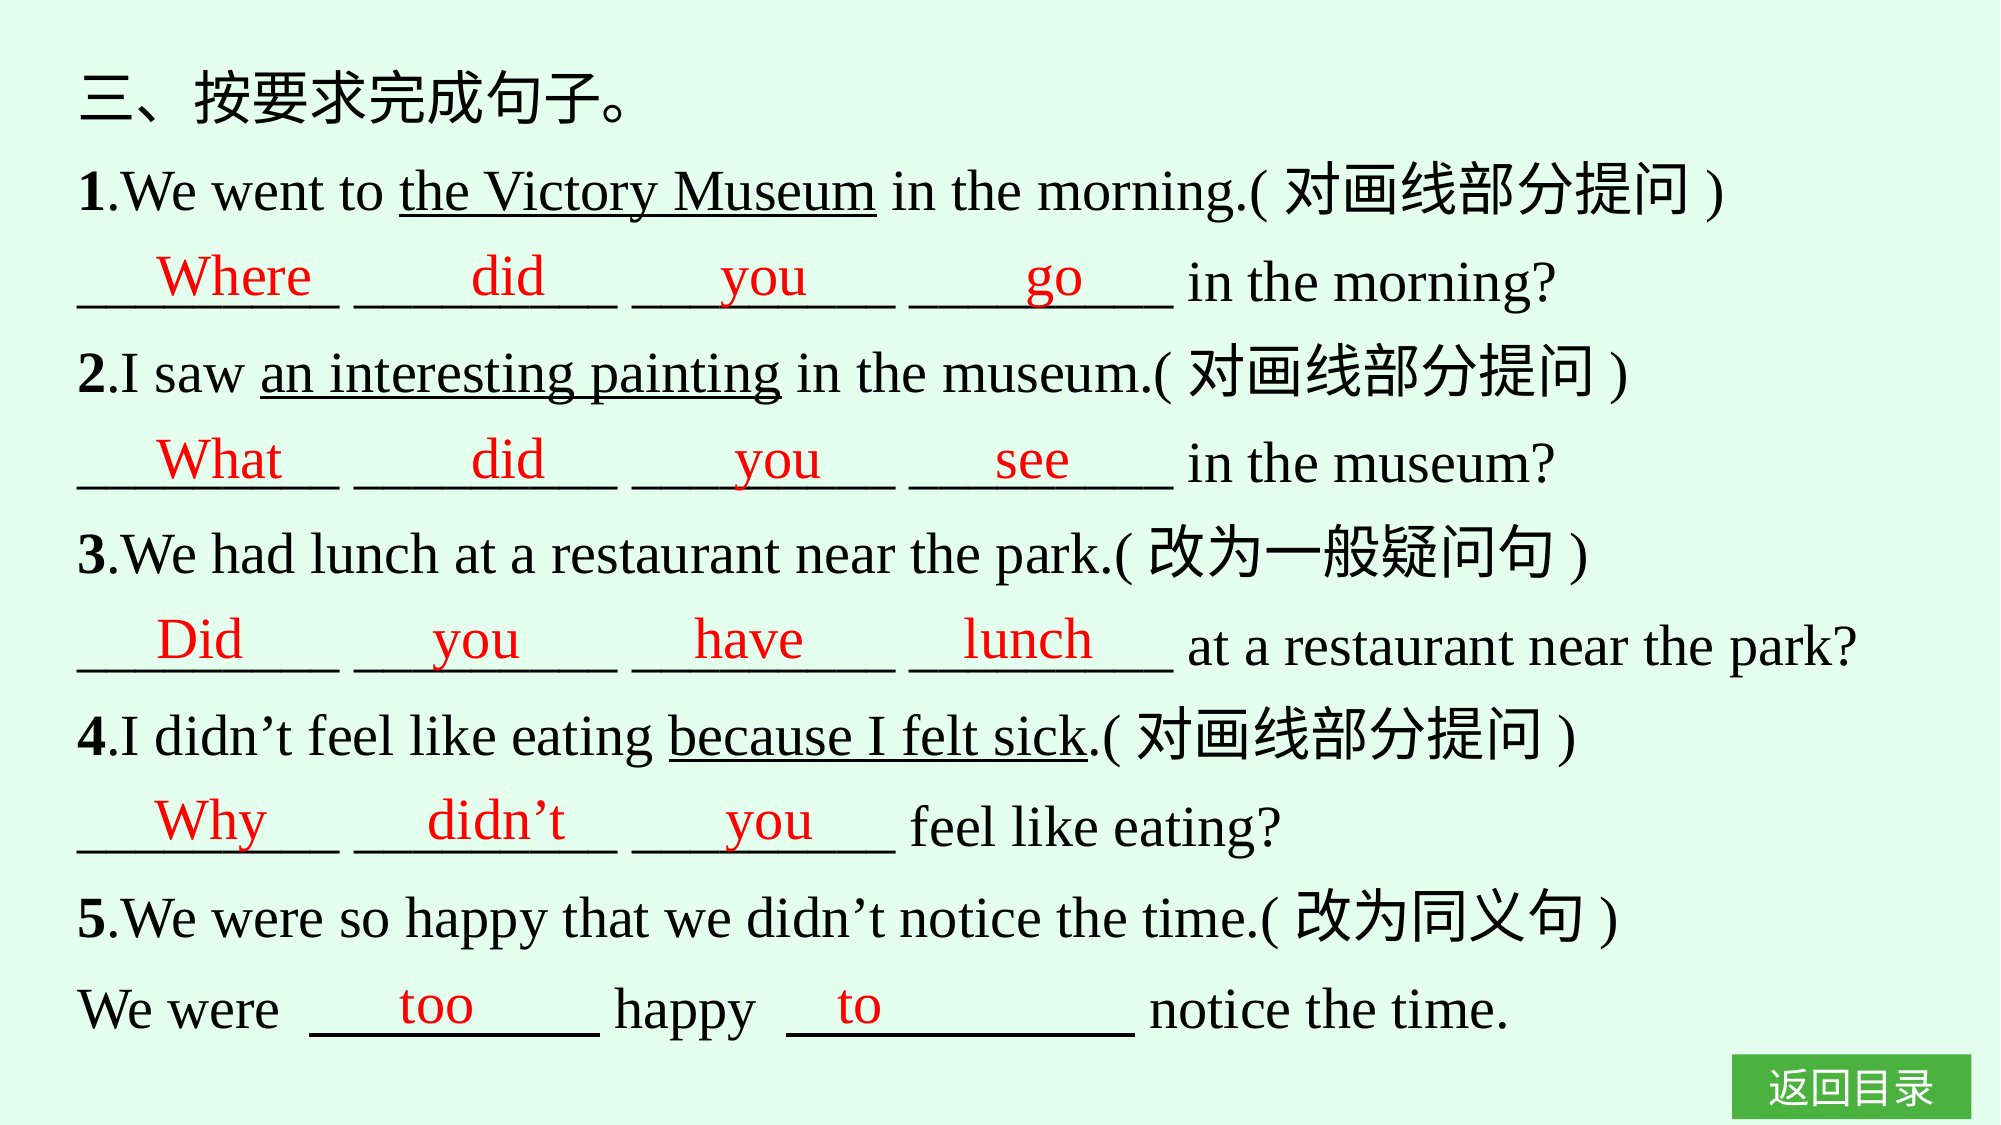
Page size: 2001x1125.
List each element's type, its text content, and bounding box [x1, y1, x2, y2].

text_box What did you see [141, 398, 1086, 498]
text_box Did you have lunch [142, 579, 1109, 678]
text_box Why didn’t you [140, 759, 829, 859]
text_box Where did you go [142, 215, 1100, 315]
text_box too to [385, 943, 898, 1043]
text_box 三、按要求完成句子。 1.We went to the Victory Museum in the morning.(对画线部分提问) _________ _________ _________ _________ in the morning? 2.I saw an interesting painting in the museum.(对画线部分提问) _________ _________ _________ _________ in the museum? 3.We had lunch at a restaurant near the park.(改为一般疑问句) _________ _________ _________ _________ at a restaurant near the park? 4.I didn’t feel like eating because I felt sick.(对画线部分提问) _________ _________ _________ feel like eating? 5.We were so happy that we didn’t notice the time.(改为同义句) We were happy notice the time. [62, 32, 1938, 1048]
